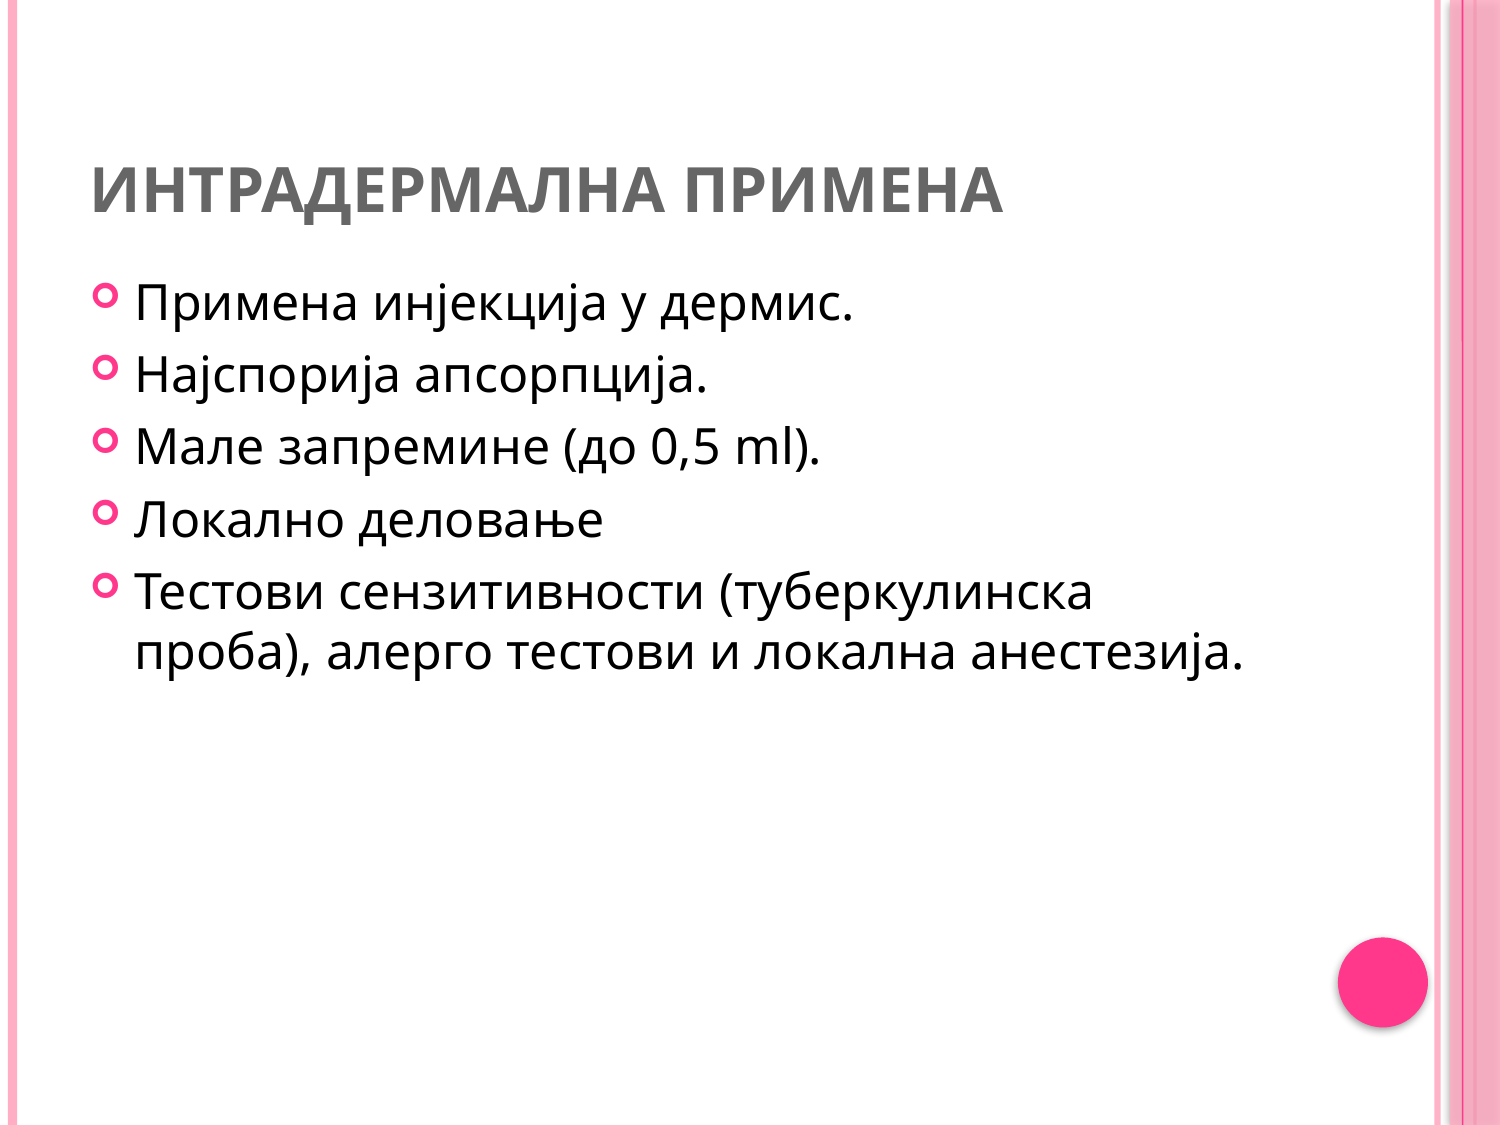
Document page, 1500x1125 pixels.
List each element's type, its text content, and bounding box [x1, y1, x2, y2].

title Интрадермална примена [75, 45, 1300, 233]
list Примена инјекција у дермис. Најспорија апсорпција. Мале запремине (до 0,5 ml). Локално деловање Тестови сензитивности (туберкулинска проба), алерго тестови и локална анестезија. [75, 262, 1300, 1062]
